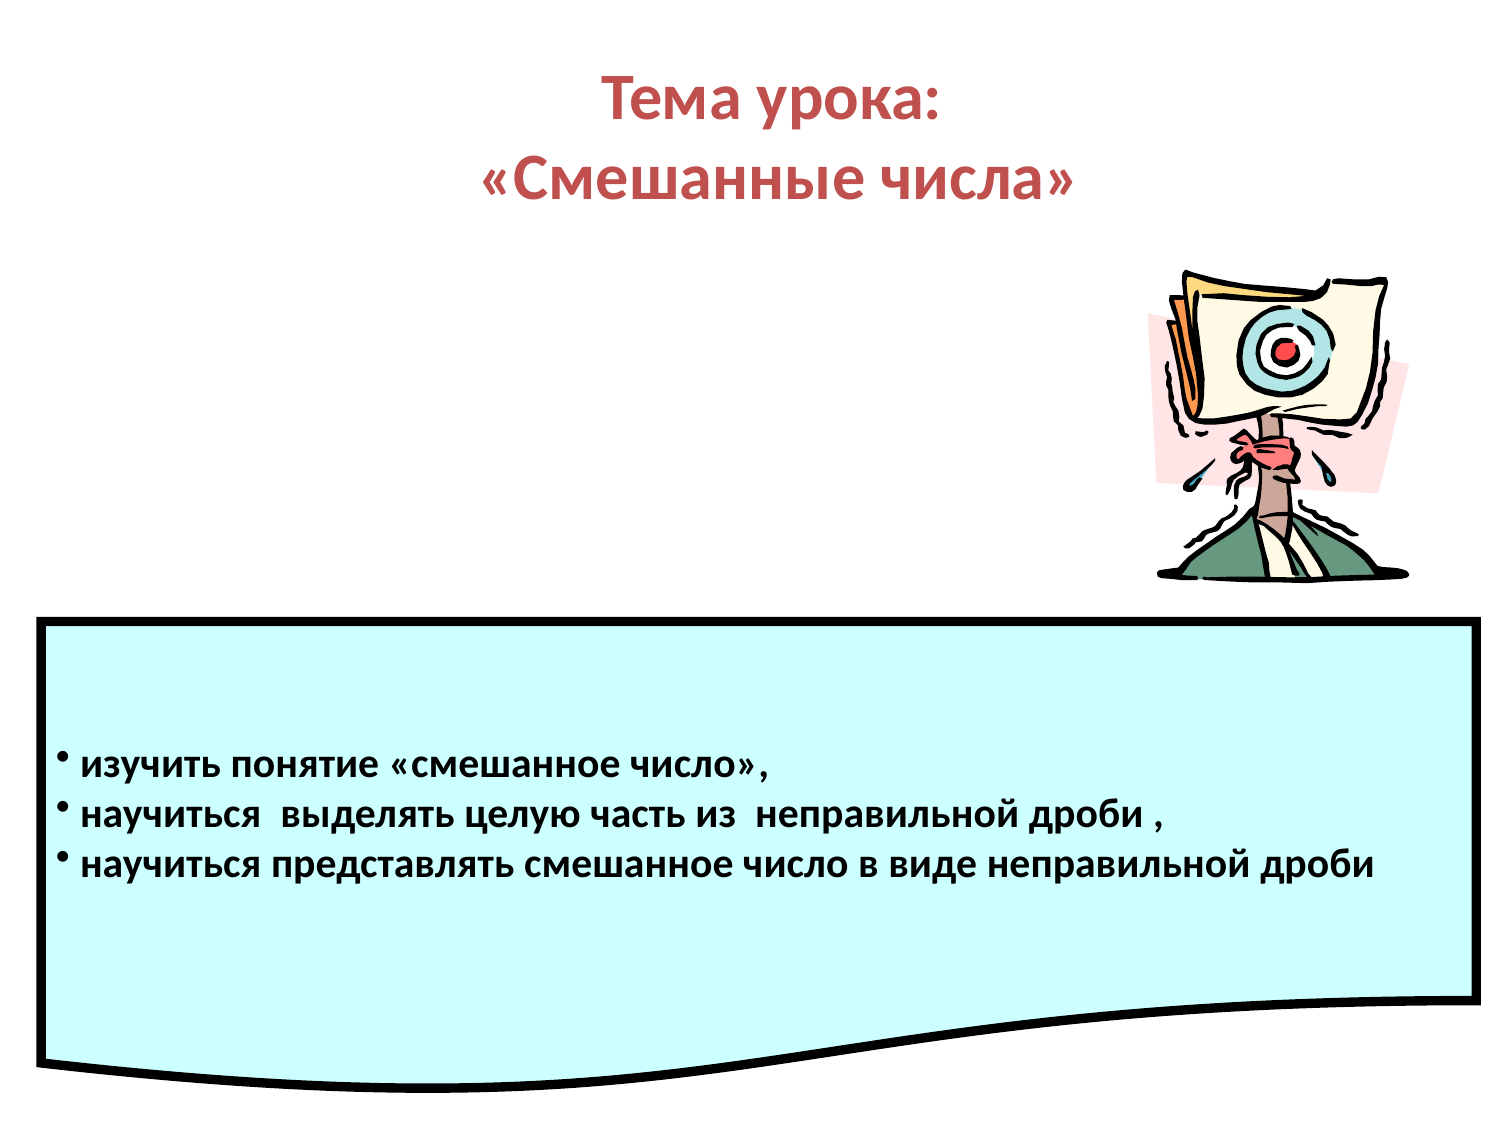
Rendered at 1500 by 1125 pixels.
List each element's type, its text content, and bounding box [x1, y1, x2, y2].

title Тема урока: «Смешанные числа» [100, 45, 1459, 221]
text_box изучить понятие «смешанное число», научиться выделять целую часть из неправильной дроби , научиться представлять смешанное число в виде неправильной дроби [41, 621, 1477, 1089]
picture [1147, 266, 1413, 587]
